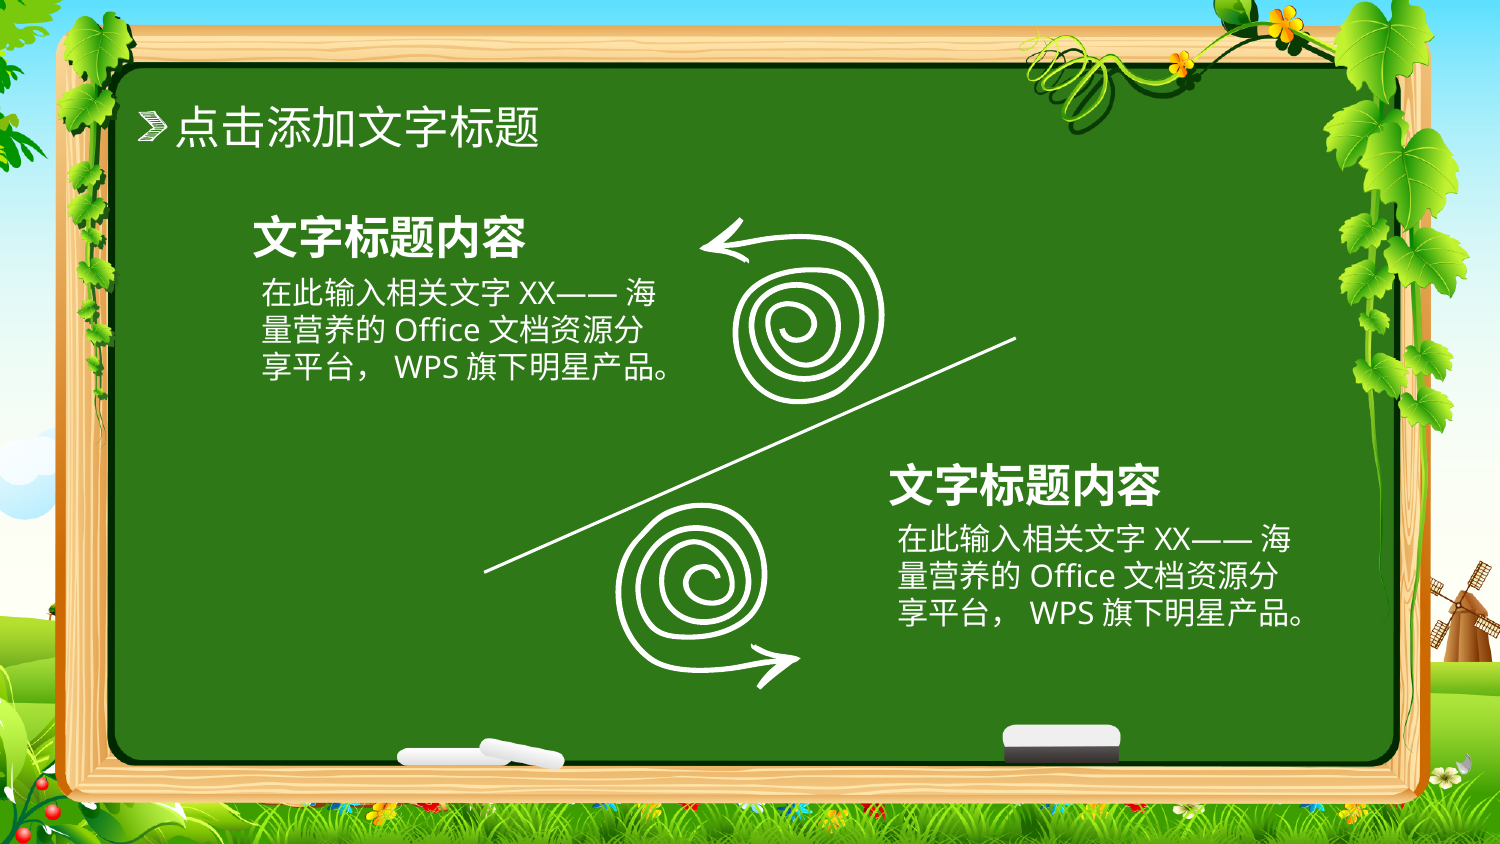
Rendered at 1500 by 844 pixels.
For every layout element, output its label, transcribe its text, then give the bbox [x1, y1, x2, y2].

text_box 在此输入相关文字XX——海量营养的Office文档资源分享平台，WPS旗下明星产品。 [885, 513, 1311, 637]
text_box 点击添加文字标题 [174, 98, 542, 154]
text_box [615, 573, 801, 690]
picture [0, 0, 1500, 844]
text_box [699, 217, 885, 338]
text_box 文字标题内容 [252, 208, 528, 264]
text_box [484, 338, 1016, 573]
text_box 在此输入相关文字XX——海量营养的Office文档资源分享平台，WPS旗下明星产品。 [250, 267, 676, 391]
text_box [137, 110, 168, 142]
text_box 文字标题内容 [1016, 456, 1163, 512]
